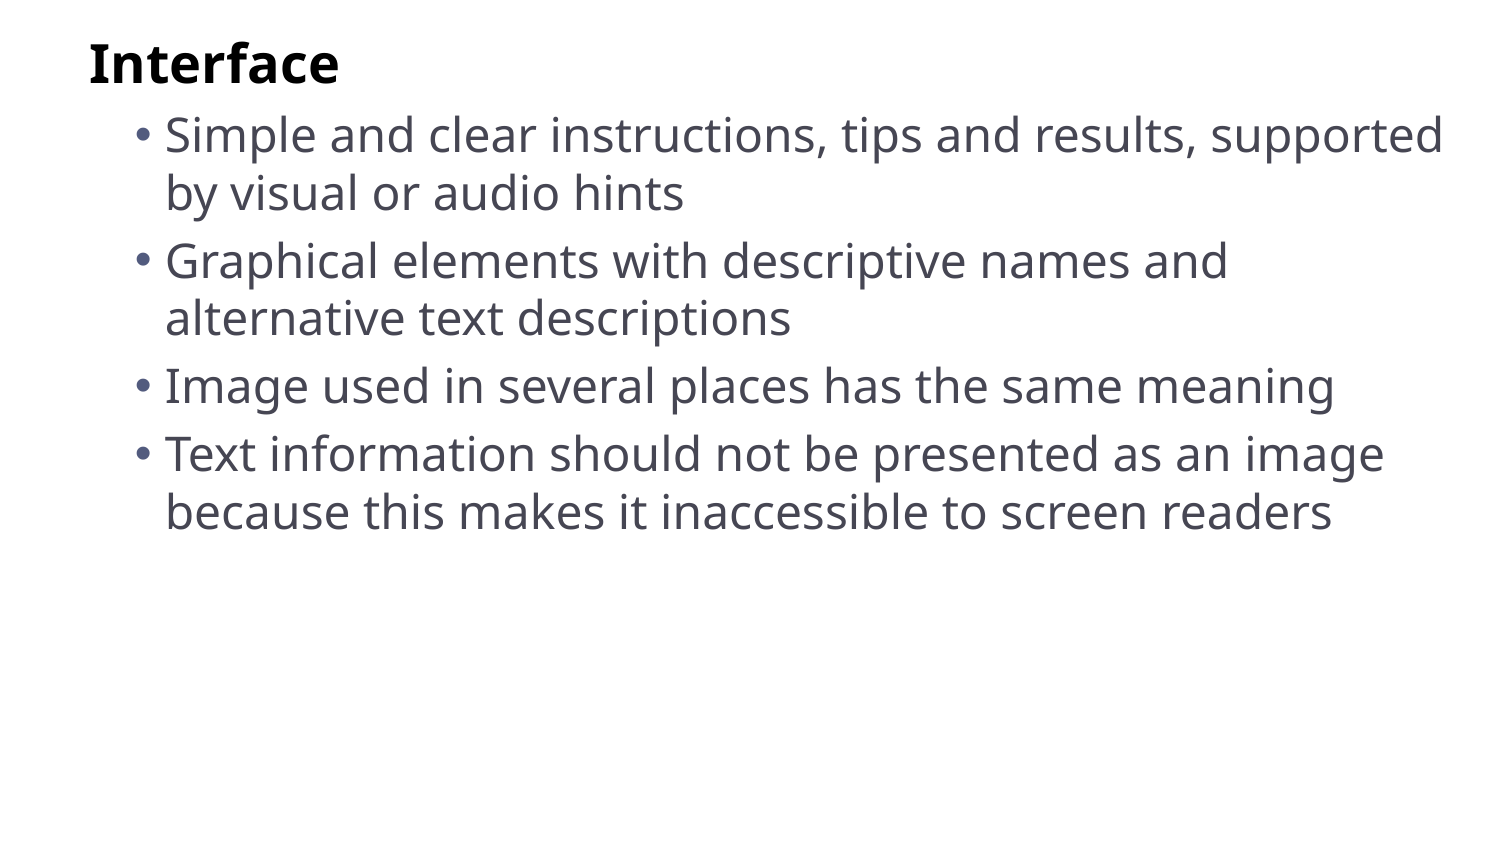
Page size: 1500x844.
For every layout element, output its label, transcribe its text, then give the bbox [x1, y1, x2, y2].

list Interface Simple and clear instructions, tips and results, supported by visual or audio hints Graphical elements with descriptive names and alternative text descriptions Image used in several places has the same meaning Text information should not be presented as an image because this makes it inaccessible to screen readers [75, 21, 1475, 835]
